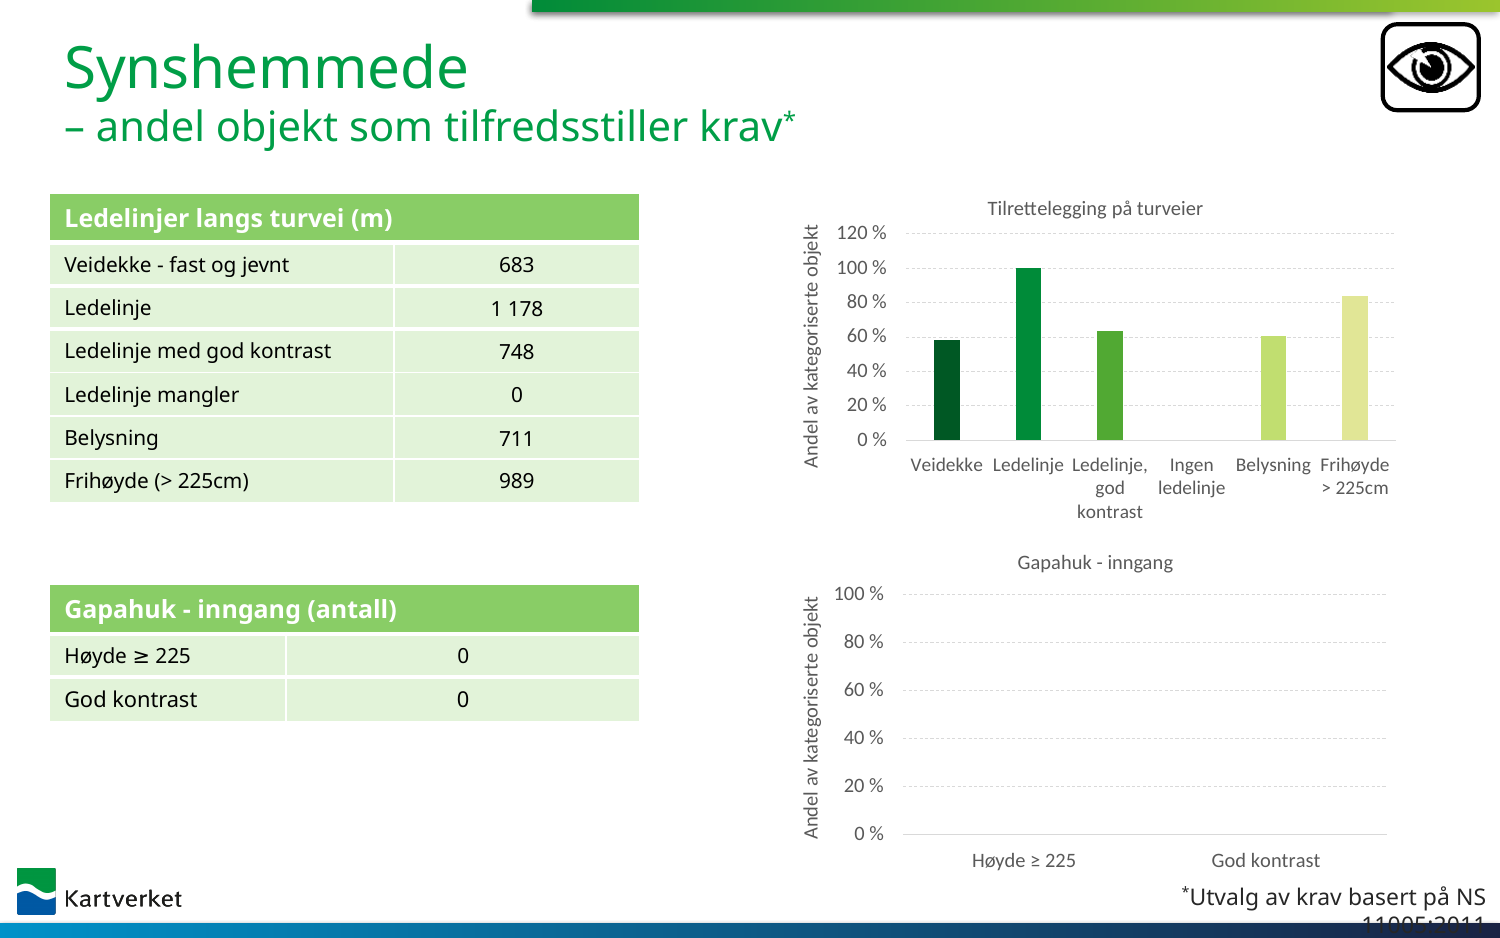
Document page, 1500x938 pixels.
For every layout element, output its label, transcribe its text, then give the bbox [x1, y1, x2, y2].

table_header Ledelinjer langs turvei (m) [50, 194, 639, 240]
table_cell 0 [287, 636, 639, 675]
table_cell Belysning [50, 417, 393, 458]
text_box *Utvalg av krav basert på NS 11005:2011 [1068, 873, 1500, 938]
table_cell Veidekke - fast og jevnt [50, 245, 393, 284]
table_cell 989 [395, 460, 639, 502]
picture [791, 541, 1400, 880]
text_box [1382, 24, 1480, 111]
table_cell 748 [395, 331, 639, 372]
table_cell Ledelinje [50, 288, 393, 327]
table_cell 683 [395, 245, 639, 284]
table_cell God kontrast [50, 679, 285, 721]
table_cell 711 [395, 417, 639, 458]
table_cell 1 178 [395, 288, 639, 327]
table_cell 0 [395, 373, 639, 415]
table_cell 0 [287, 679, 639, 721]
table_header Gapahuk - inngang (antall) [50, 585, 639, 632]
table_cell Frihøyde (> 225cm) [50, 460, 393, 502]
text_box Synshemmede – andel objekt som tilfredsstiller krav* [49, 24, 1431, 158]
picture [791, 187, 1400, 526]
table_cell Ledelinje med god kontrast [50, 331, 393, 372]
table_cell Høyde ≥ 225 [50, 636, 285, 675]
table_cell Ledelinje mangler [50, 373, 393, 415]
